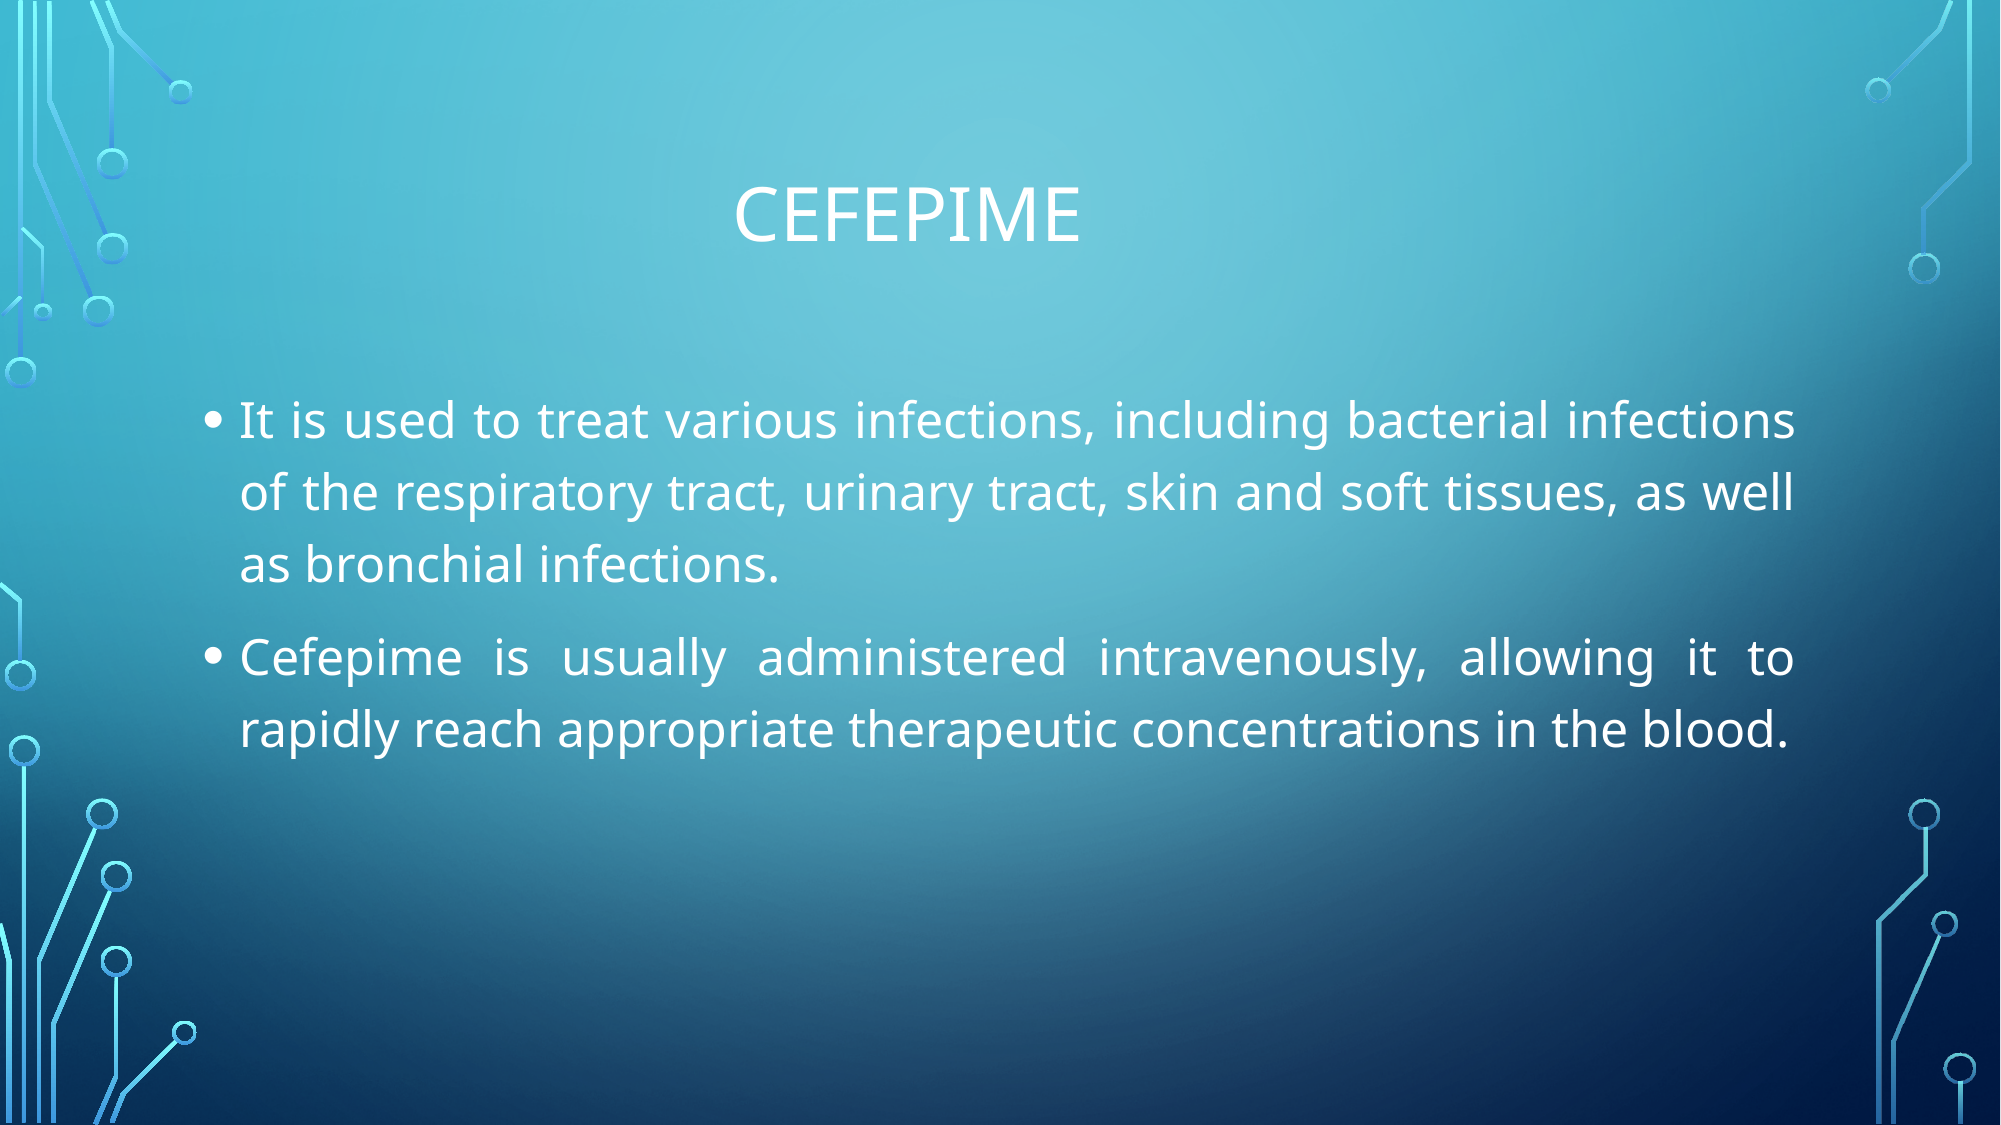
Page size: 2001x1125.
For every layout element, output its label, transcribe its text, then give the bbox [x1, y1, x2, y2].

title Cefepime [189, 159, 1627, 276]
list It is used to treat various infections, including bacterial infections of the respiratory tract, urinary tract, skin and soft tissues, as well as bronchial infections. Cefepime is usually administered intravenously, allowing it to rapidly reach appropriate therapeutic concentrations in the blood. [187, 369, 1813, 950]
